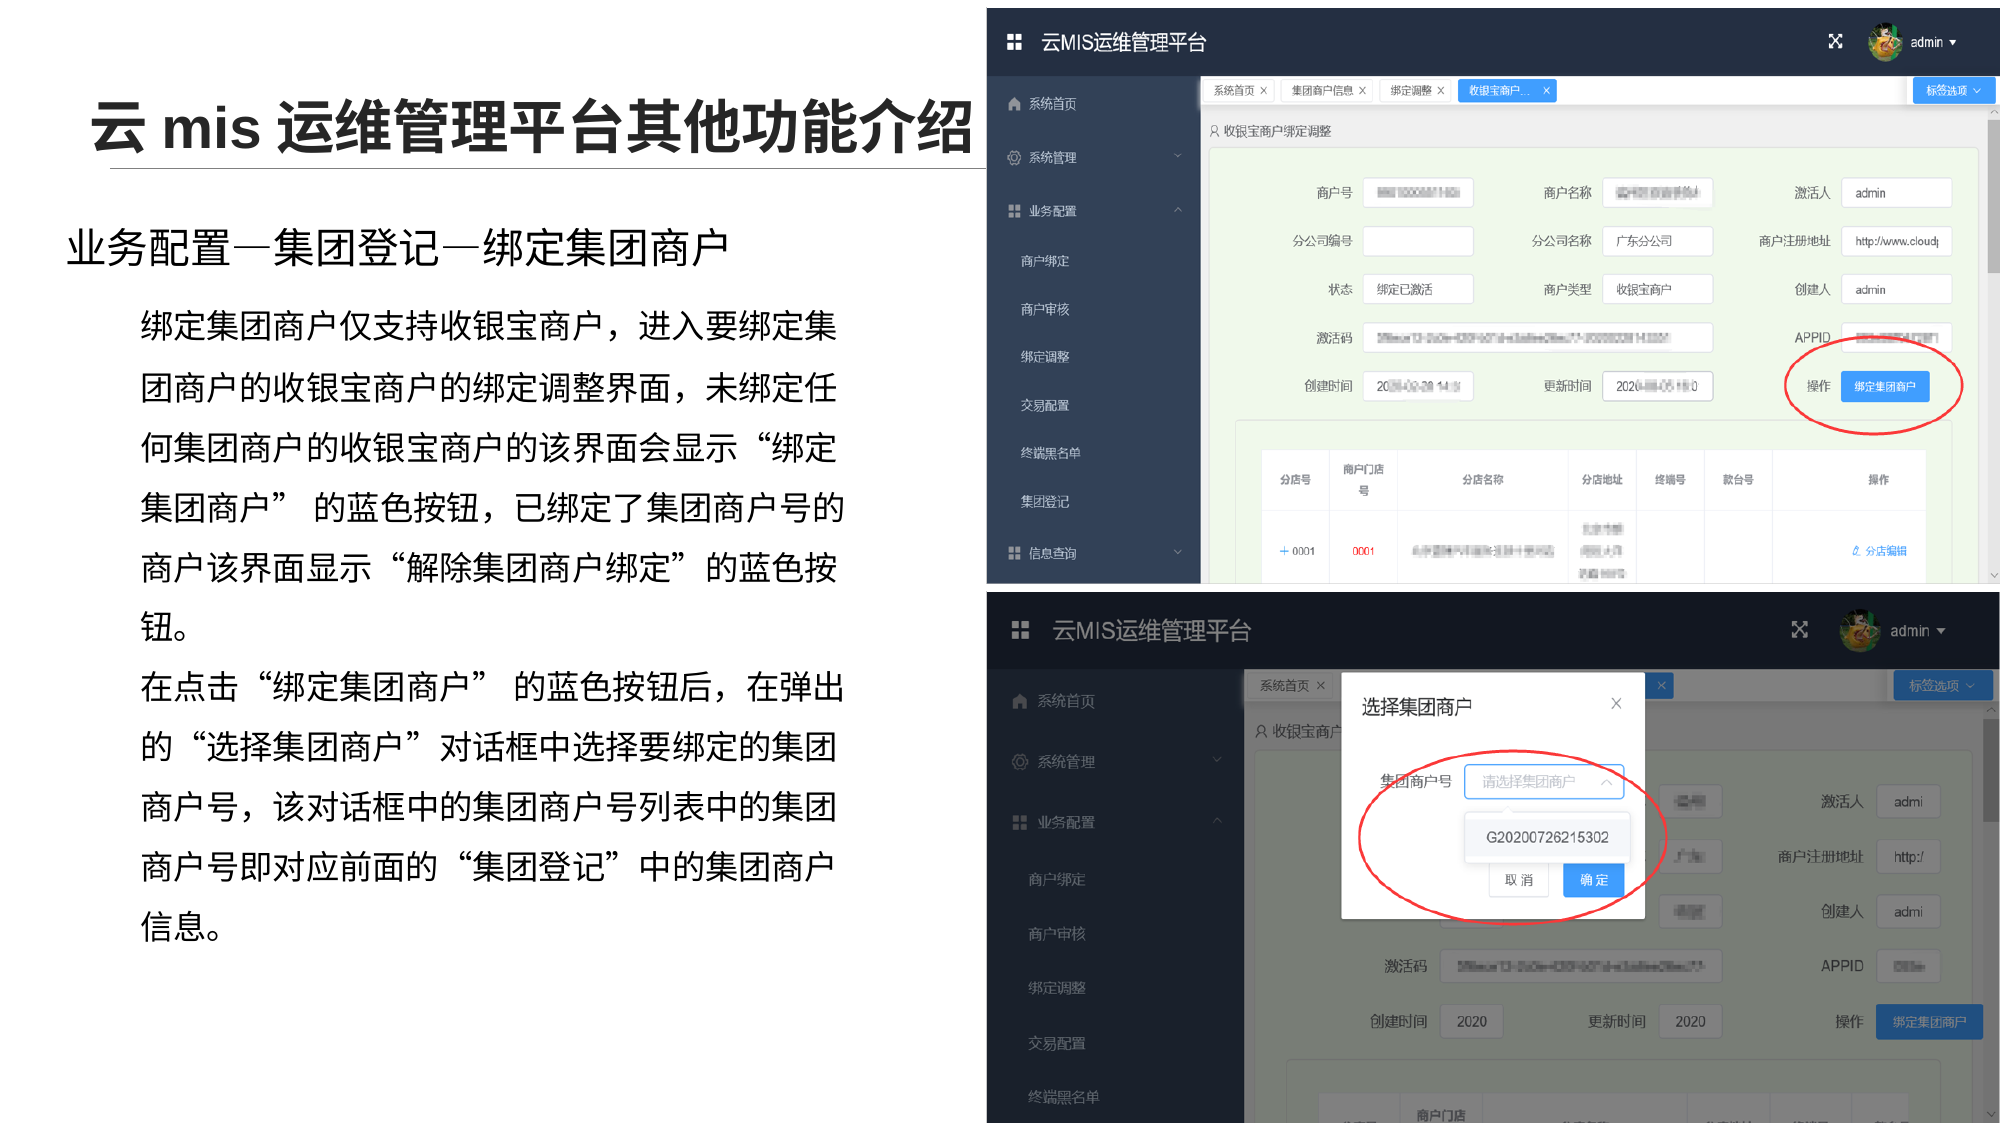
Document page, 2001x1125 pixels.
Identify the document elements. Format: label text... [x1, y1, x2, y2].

picture [986, 590, 2000, 1123]
picture [986, 7, 2000, 584]
text_box 业务配置—集团登记—绑定集团商户 绑定集团商户仅支持收银宝商户，进入要绑定集团商户的收银宝商户的绑定调整界面，未绑定任何集团商户的收银宝商户的该界面会显示“绑定集团商户” 的蓝色按钮，已绑定了集团商户号的商户该界面显示“解除集团商户绑定”的蓝色按钮。 在点击“绑定集团商户” 的蓝色按钮后，在弹出的“选择集团商户”对话框中选择要绑定的集团商户号，该对话框中的集团商户号列表中的集团商户号即对应前面的“集团登记”中的集团商户信息。 [50, 189, 879, 954]
title 云mis运维管理平台其他功能介绍 [74, 0, 1855, 169]
